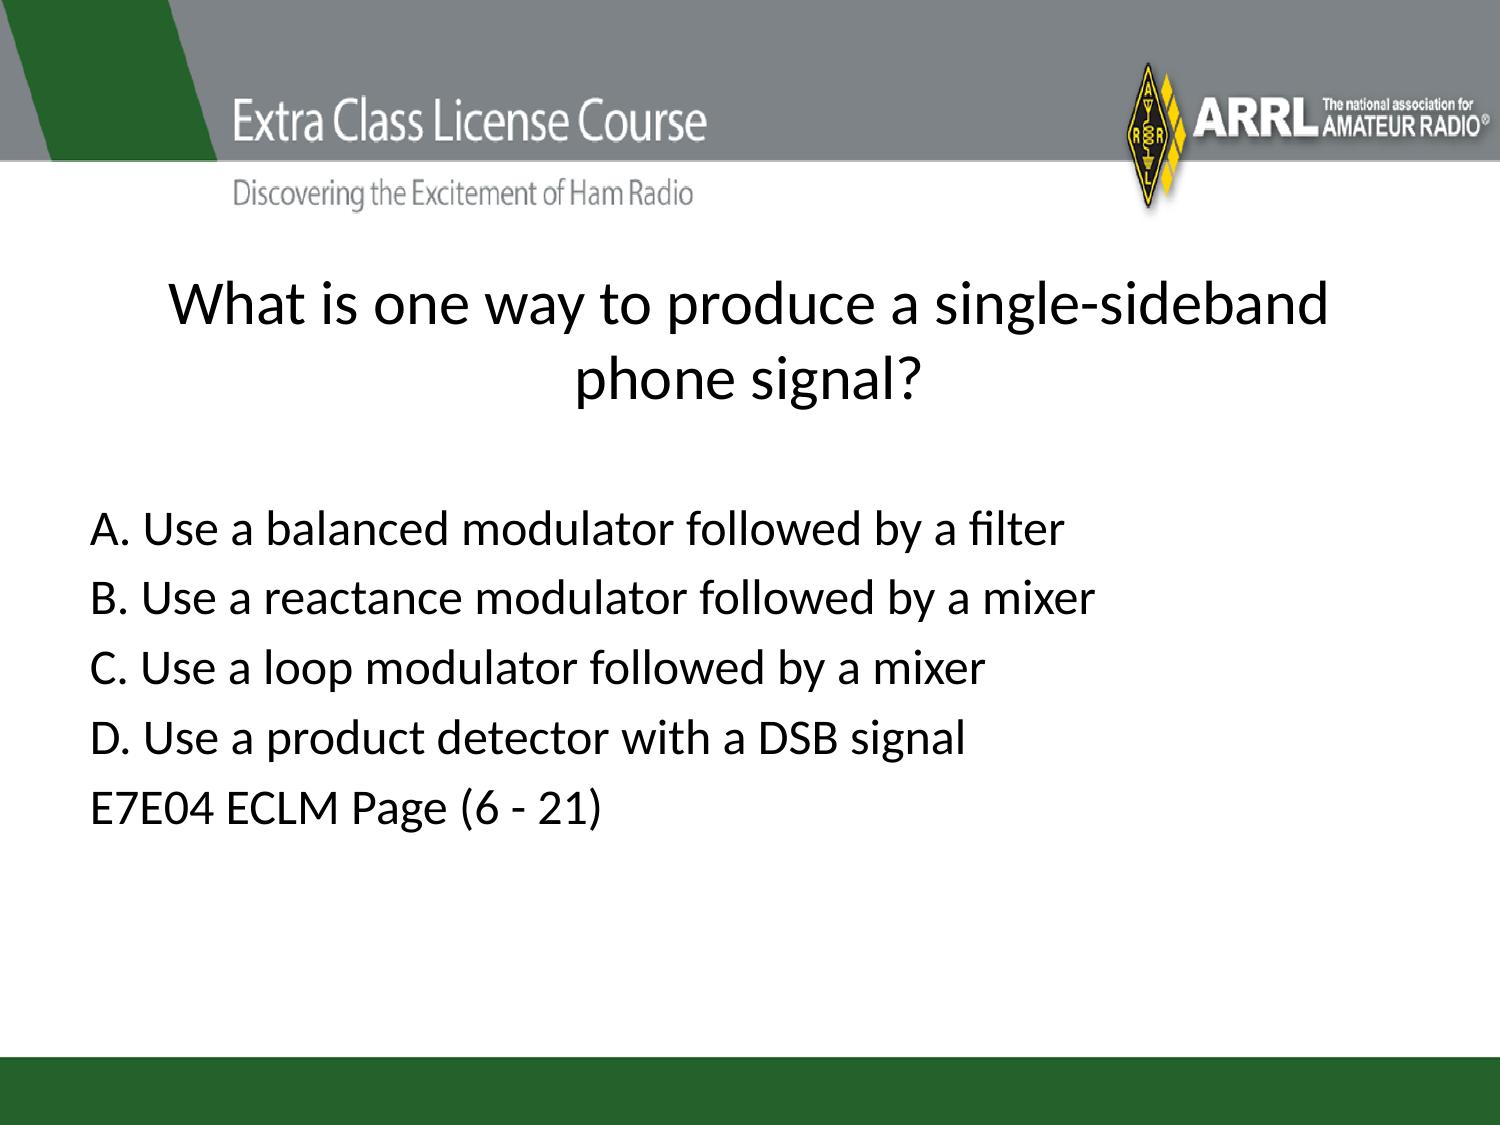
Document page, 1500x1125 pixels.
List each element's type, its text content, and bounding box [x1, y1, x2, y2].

title What is one way to produce a single-sideband phone signal? [75, 254, 1425, 435]
picture [0, 0, 1500, 1125]
list A. Use a balanced modulator followed by a filter B. Use a reactance modulator followed by a mixer C. Use a loop modulator followed by a mixer D. Use a product detector with a DSB signal E7E04 ECLM Page (6 - 21) [75, 487, 1425, 1005]
